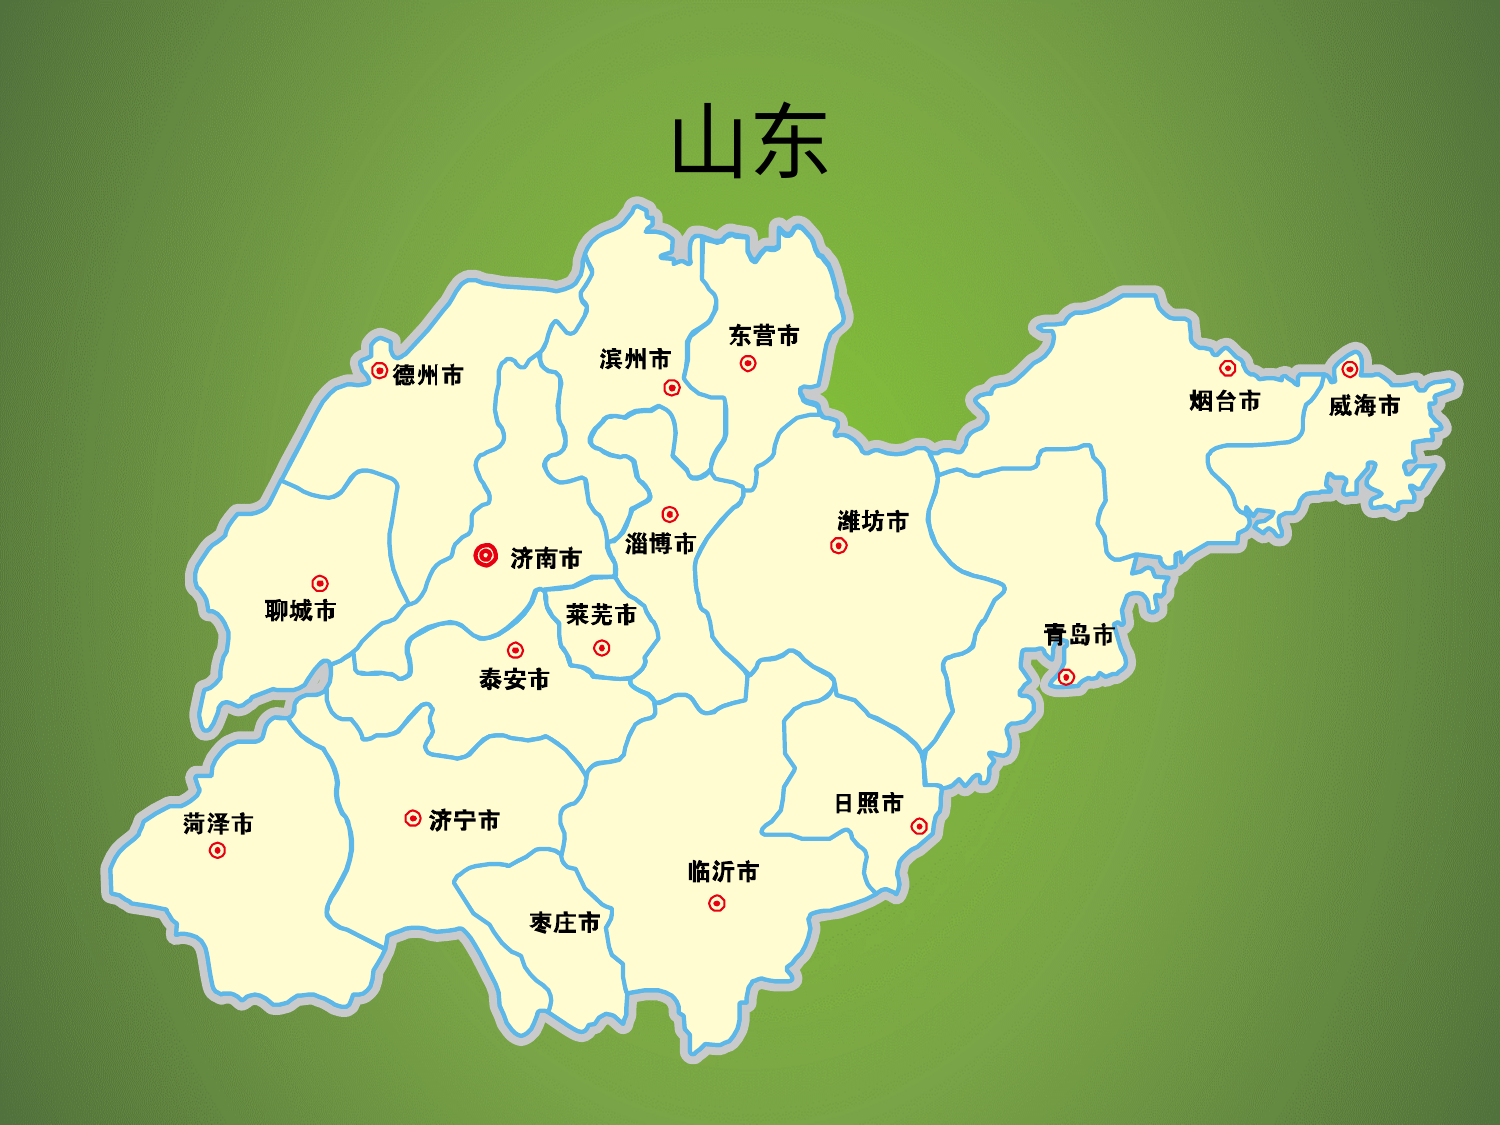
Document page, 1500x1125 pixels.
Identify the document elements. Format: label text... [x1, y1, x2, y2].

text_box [100, 196, 1465, 1065]
text_box [0, 0, 1500, 1125]
title 山东 [75, 45, 1425, 233]
